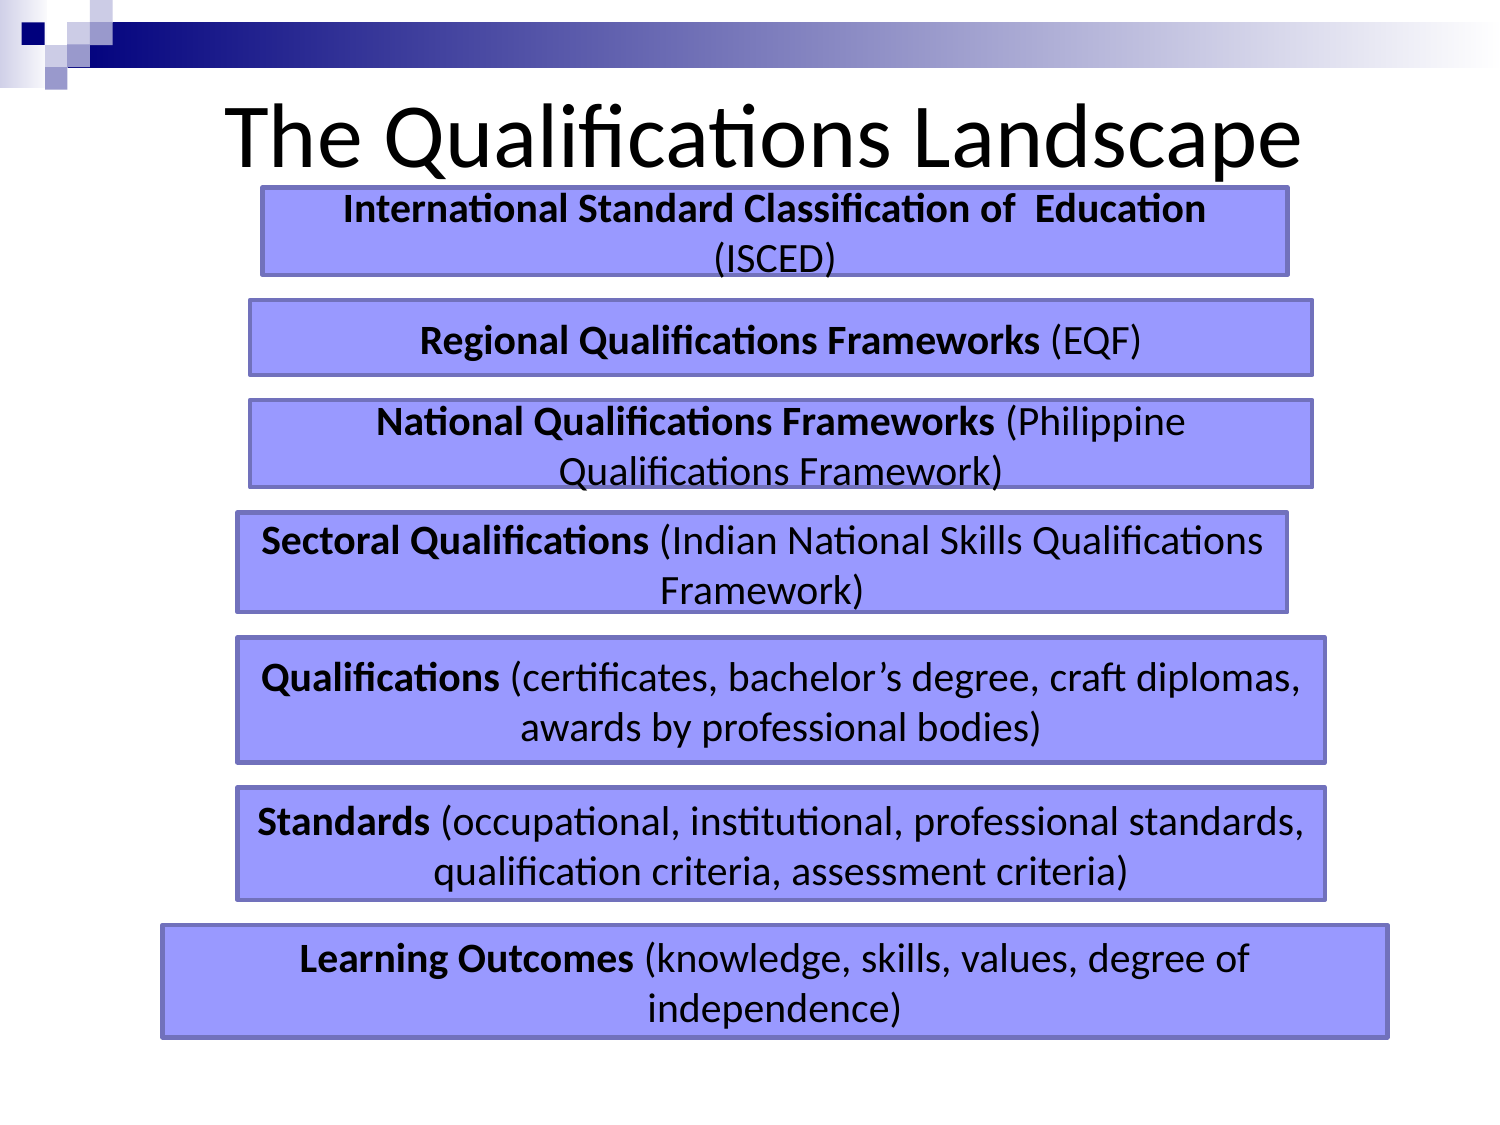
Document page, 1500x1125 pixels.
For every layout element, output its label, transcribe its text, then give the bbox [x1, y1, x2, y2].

text_box International Standard Classification of Education (ISCED) [260, 185, 1290, 277]
text_box Regional Qualifications Frameworks (EQF) [248, 298, 1314, 377]
text_box National Qualifications Frameworks (Philippine Qualifications Framework) [248, 398, 1314, 489]
text_box Standards (occupational, institutional, professional standards, qualification criteria, assessment criteria) [235, 785, 1327, 902]
title The Qualifications Landscape [37, 37, 1388, 226]
text_box Qualifications (certificates, bachelor’s degree, craft diplomas, awards by professional bodies) [235, 635, 1327, 765]
text_box Learning Outcomes (knowledge, skills, values, degree of independence) [160, 923, 1390, 1040]
text_box Sectoral Qualifications (Indian National Skills Qualifications Framework) [235, 510, 1289, 614]
